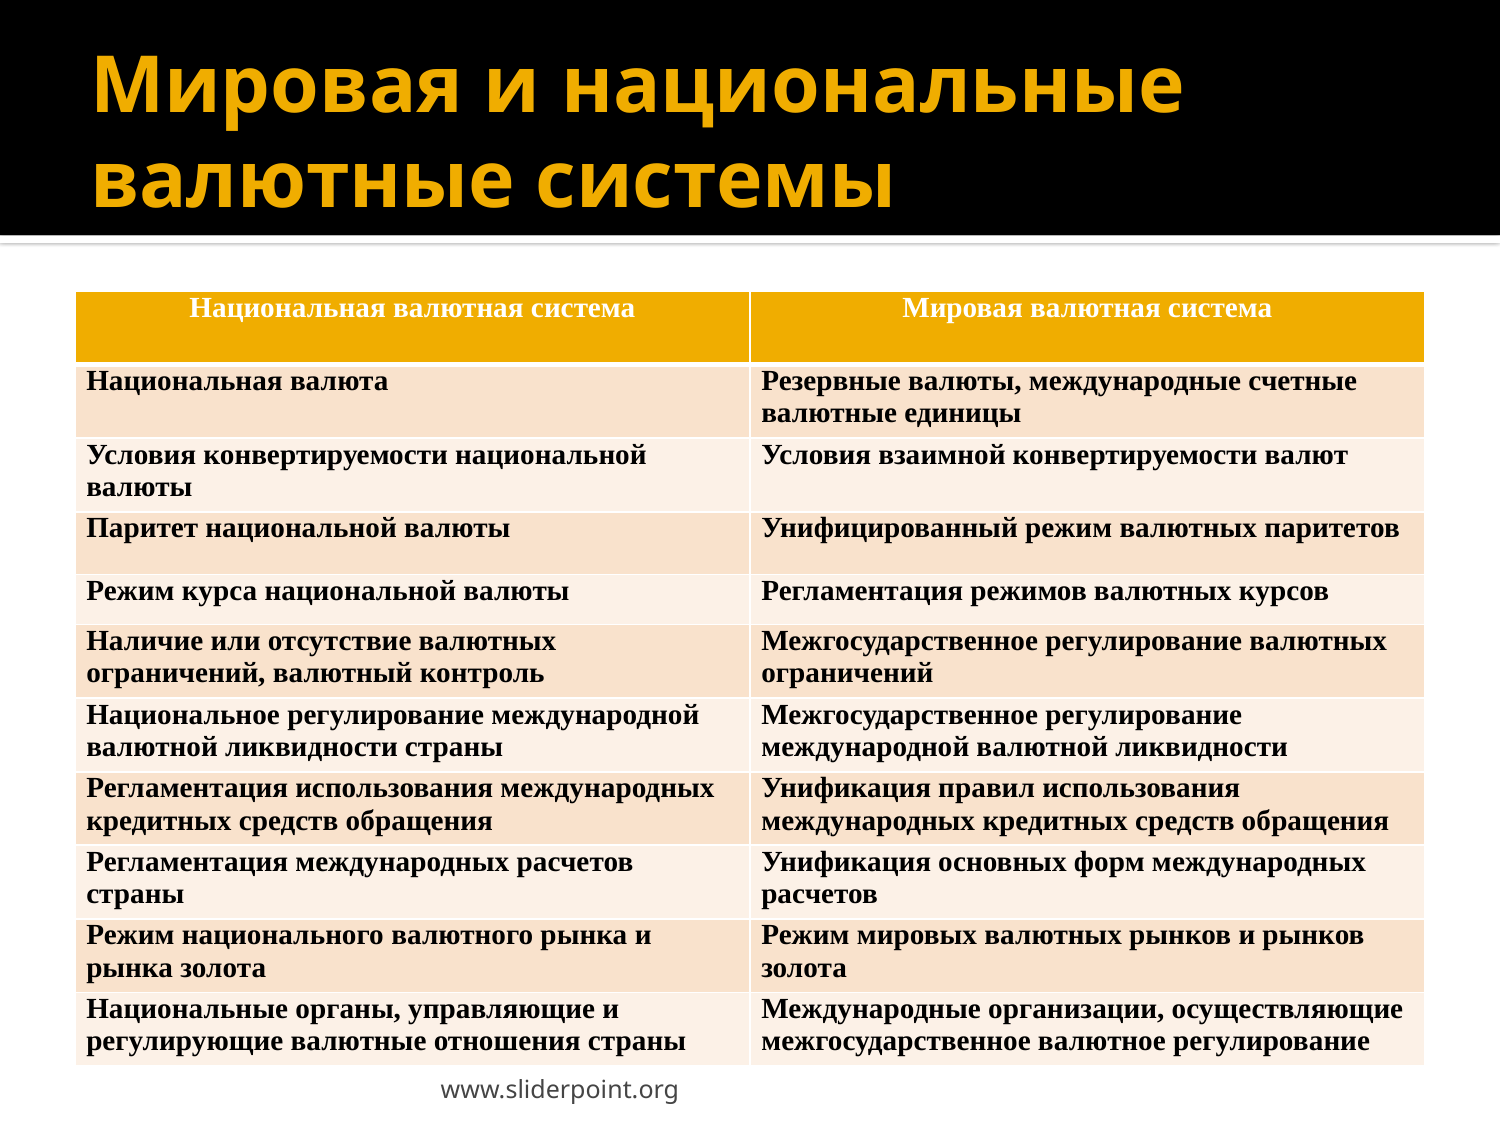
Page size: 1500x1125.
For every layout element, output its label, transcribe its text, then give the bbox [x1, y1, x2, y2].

table_cell Режим национального валютного рынка и рынка золота [76, 920, 749, 992]
table_header Национальная валютная система [76, 292, 749, 362]
table_cell Наличие или отсутствие валютных ограничений, валютный контроль [76, 625, 749, 697]
table_cell Регламентация использования международных кредитных средств обращения [76, 773, 749, 844]
table_cell Паритет национальной валюты [76, 513, 749, 574]
table_cell Режим мировых валютных рынков и рынков золота [751, 920, 1424, 992]
table_cell Резервные валюты, международные счетные валютные единицы [751, 367, 1424, 437]
table_cell Режим курса национальной валюты [76, 575, 749, 624]
table_cell Условия конвертируемости национальной валюты [76, 439, 749, 511]
table_cell Условия взаимной конвертируемости валют [751, 439, 1424, 511]
table_cell Унифицированный режим валютных паритетов [751, 513, 1424, 574]
table_cell Унификация правил использования международных кредитных средств обращения [751, 773, 1424, 844]
table_cell Регламентация режимов валютных курсов [751, 575, 1424, 624]
table_cell Межгосударственное регулирование международной валютной ликвидности [751, 699, 1424, 771]
table_cell Регламентация международных расчетов страны [76, 846, 749, 918]
table_cell Межгосударственное регулирование валютных ограничений [751, 625, 1424, 697]
table_cell Международные организации, осуществляющие межгосударственное валютное регулирование [751, 993, 1424, 1065]
table_cell Унификация основных форм международных расчетов [751, 846, 1424, 918]
table_header Мировая валютная система [751, 292, 1424, 362]
table_cell Национальная валюта [76, 367, 749, 437]
table_cell Национальные органы, управляющие и регулирующие валютные отношения страны [76, 993, 749, 1065]
table_cell Национальное регулирование международной валютной ликвидности страны [76, 699, 749, 771]
footer www.sliderpoint.org [433, 1062, 1337, 1108]
title Мировая и национальные валютные системы [75, 25, 1425, 231]
